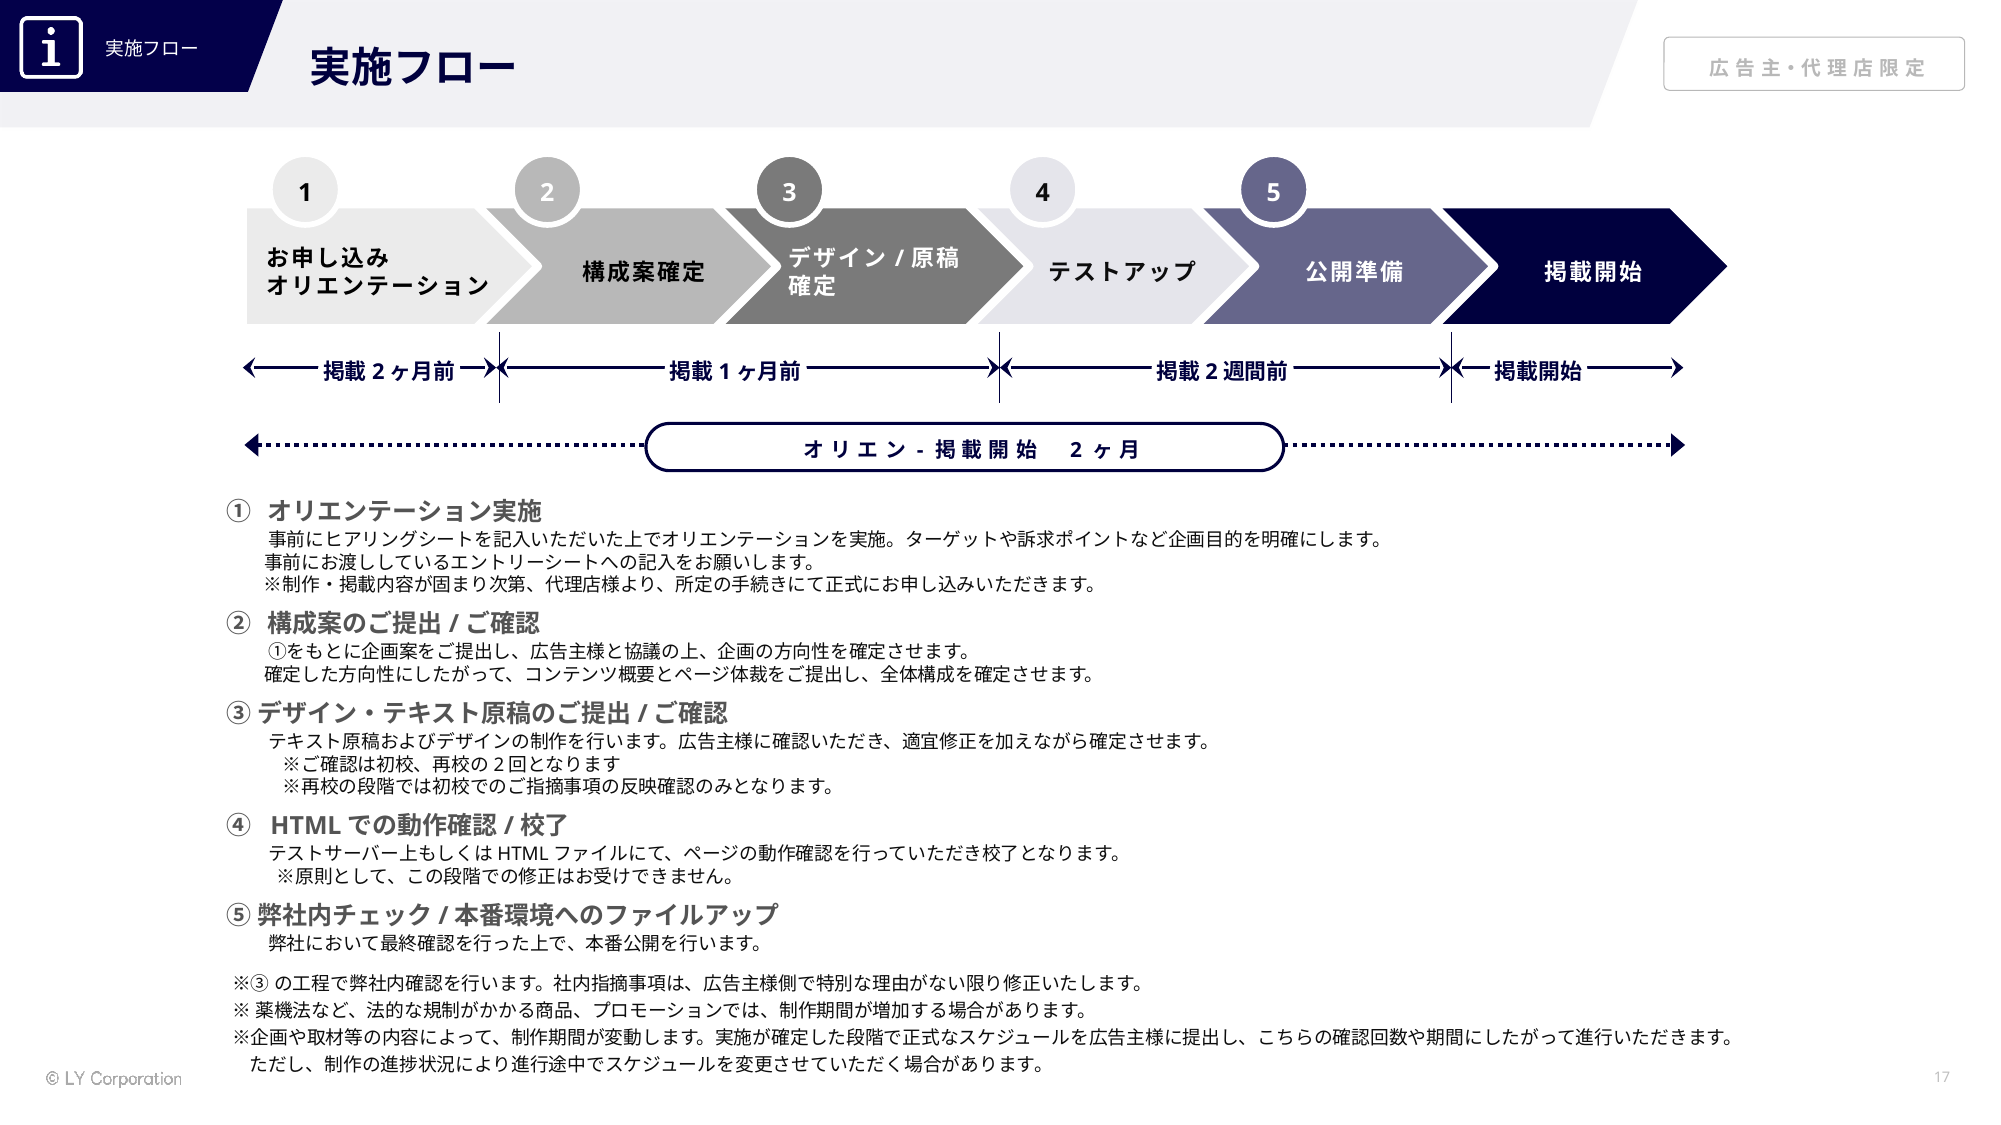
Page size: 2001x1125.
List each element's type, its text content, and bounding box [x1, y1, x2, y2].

text_box オリエン-掲載開始 2ヶ月 [645, 446, 1284, 471]
text_box 5 [1238, 154, 1310, 225]
picture [46, 1071, 181, 1088]
text_box 2 [511, 154, 583, 225]
list 実施フロー [309, 41, 1645, 97]
text_box 掲載開始 [1490, 352, 1588, 367]
text_box 掲載1ヶ月前 [664, 352, 807, 367]
text_box 掲載2ヶ月前 [317, 368, 461, 390]
text_box 掲載2ヶ月前 [318, 352, 460, 367]
text_box ① オリエンテーション実施 事前にヒアリングシートを記入いただいた上でオリエンテーションを実施。ターゲットや訴求ポイントなど企画目的を明確にします。 事前にお渡ししているエントリーシートへの記入をお願いします。 ※制作・掲載内容が固まり次第、代理店様より、所定の手続きにて正式にお申し込みいただきます。 ② 構成案のご提出/ご確認 ①をもとに企画案をご提出し、広告主様と協議の上、企画の方向性を確定させます。 確定した方向性にしたがって、コンテンツ概要とページ体裁をご提出し、全体構成を確定させます。 ③デザイン・テキスト原稿のご提出/ご確認 テキスト原稿およびデザインの制作を行います。広告主様に確認いただき、適宜修正を加えながら確定させます。 ※ご確認は初校、再校の2回となります ※再校の段階では初校でのご指摘事項の反映確認のみとなります。 ④ HTMLでの動作確認/校了 テストサーバー上もしくはHTMLファイルにて、ページの動作確認を行っていただき校了となります。 ※原則として、この段階での修正はお受けできません。 ⑤弊社内チェック/本番環境へのファイルアップ 弊社において最終確認を行った上で、本番公開を行います。 [211, 488, 1645, 963]
text_box 4 [1007, 154, 1079, 225]
text_box 掲載1ヶ月前 [664, 368, 808, 390]
text_box お申し込み オリエンテーション [242, 204, 539, 329]
text_box 公開準備 [1199, 204, 1495, 329]
text_box 3 [754, 154, 825, 225]
text_box 掲載2週間前 [1151, 352, 1294, 367]
text_box 構成案確定 [481, 204, 778, 329]
text_box 掲載開始 [1438, 204, 1734, 329]
picture [9, 5, 92, 87]
text_box 掲載2週間前 [1151, 368, 1294, 390]
text_box 1 [269, 154, 341, 225]
list 実施フロー [98, 12, 207, 81]
text_box デザイン/原稿 確定 [716, 204, 1030, 329]
text_box 掲載開始 [1489, 368, 1588, 390]
text_box オリエン-掲載開始 2ヶ月 [646, 423, 1284, 444]
text_box テストアップ [968, 204, 1256, 329]
text_box ※③の工程で弊社内確認を行います。社内指摘事項は、広告主様側で特別な理由がない限り修正いたします。 ※薬機法など、法的な規制がかかる商品、プロモーションでは、制作期間が増加する場合があります。 ※企画や取材等の内容によって、制作期間が変動します。実施が確定した段階で正式なスケジュールを広告主様に提出し、こちらの確認回数や期間にしたがって進行いただきます。 ただし、制作の進捗状況により進行途中でスケジュールを変更させていただく場合があります。 [232, 967, 1768, 1076]
